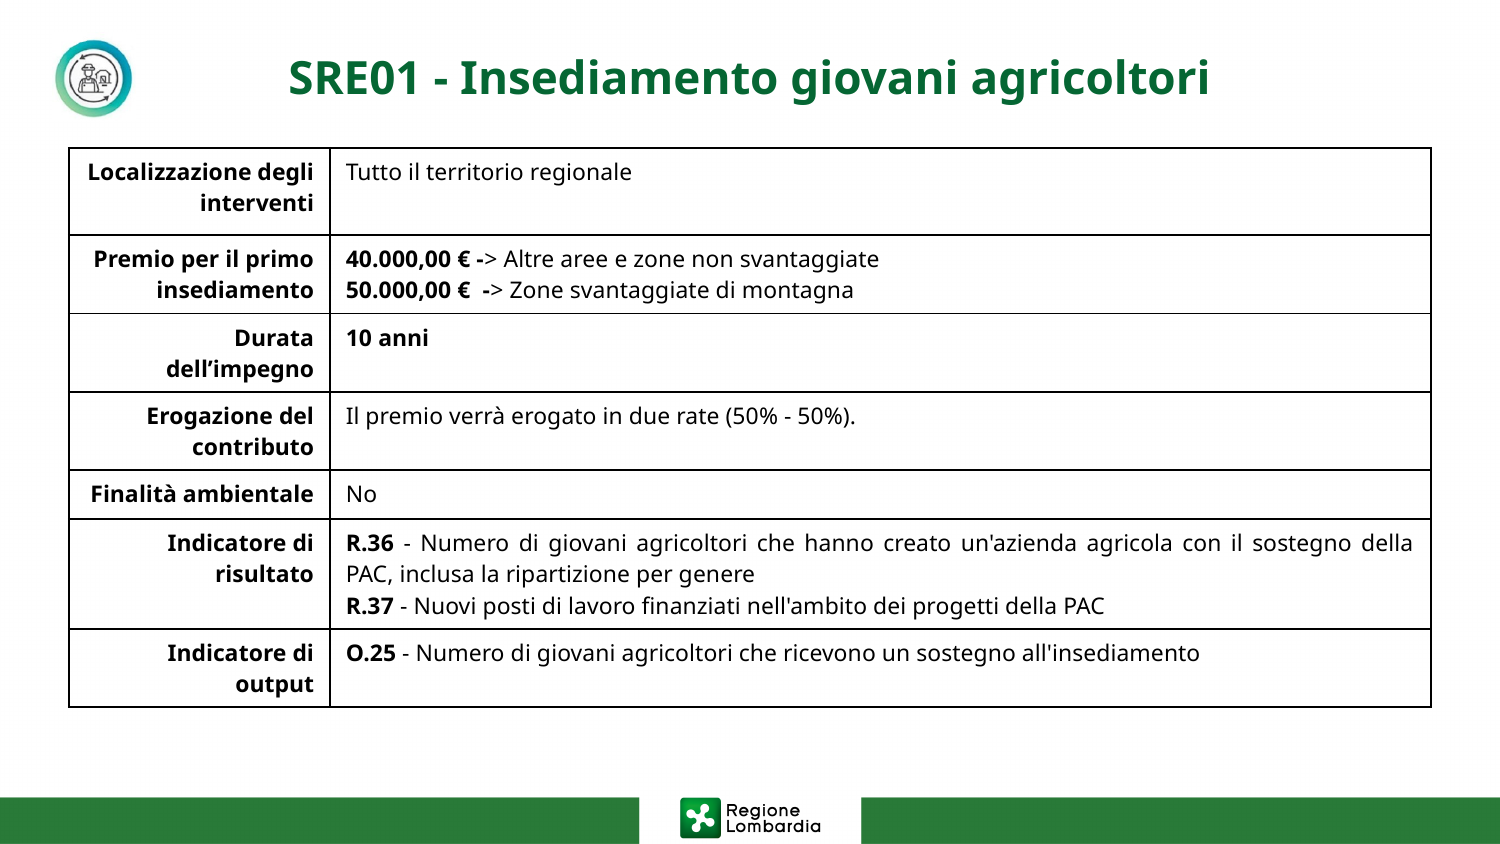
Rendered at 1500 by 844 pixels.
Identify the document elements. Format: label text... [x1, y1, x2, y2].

text_box SRE01 - Insediamento giovani agricoltori [112, 22, 1388, 131]
table_cell Premio per il primo insediamento [70, 236, 329, 313]
table_cell Durata dell’impegno [70, 314, 329, 391]
table_cell O.25 - Numero di giovani agricoltori che ricevono un sostegno all'insediamento [331, 630, 1430, 706]
table_header Tutto il territorio regionale [331, 149, 1430, 234]
table_cell Erogazione del contributo [70, 393, 329, 469]
table_cell 10 anni [331, 314, 1430, 391]
table_cell Il premio verrà erogato in due rate (50% - 50%). [331, 393, 1430, 469]
table_cell Indicatore di risultato [70, 520, 329, 628]
picture [0, 0, 1500, 844]
table_header Localizzazione degli interventi [70, 149, 329, 234]
table_cell Indicatore di output [70, 630, 329, 706]
table_cell 40.000,00 € -> Altre aree e zone non svantaggiate 50.000,00 € -> Zone svantaggiate di montagna [331, 236, 1430, 313]
table_cell R.36 - Numero di giovani agricoltori che hanno creato un'azienda agricola con il sostegno della PAC, inclusa la ripartizione per genere R.37 - Nuovi posti di lavoro finanziati nell'ambito dei progetti della PAC [331, 520, 1430, 628]
table_cell No [331, 471, 1430, 518]
table_cell Finalità ambientale [70, 471, 329, 518]
